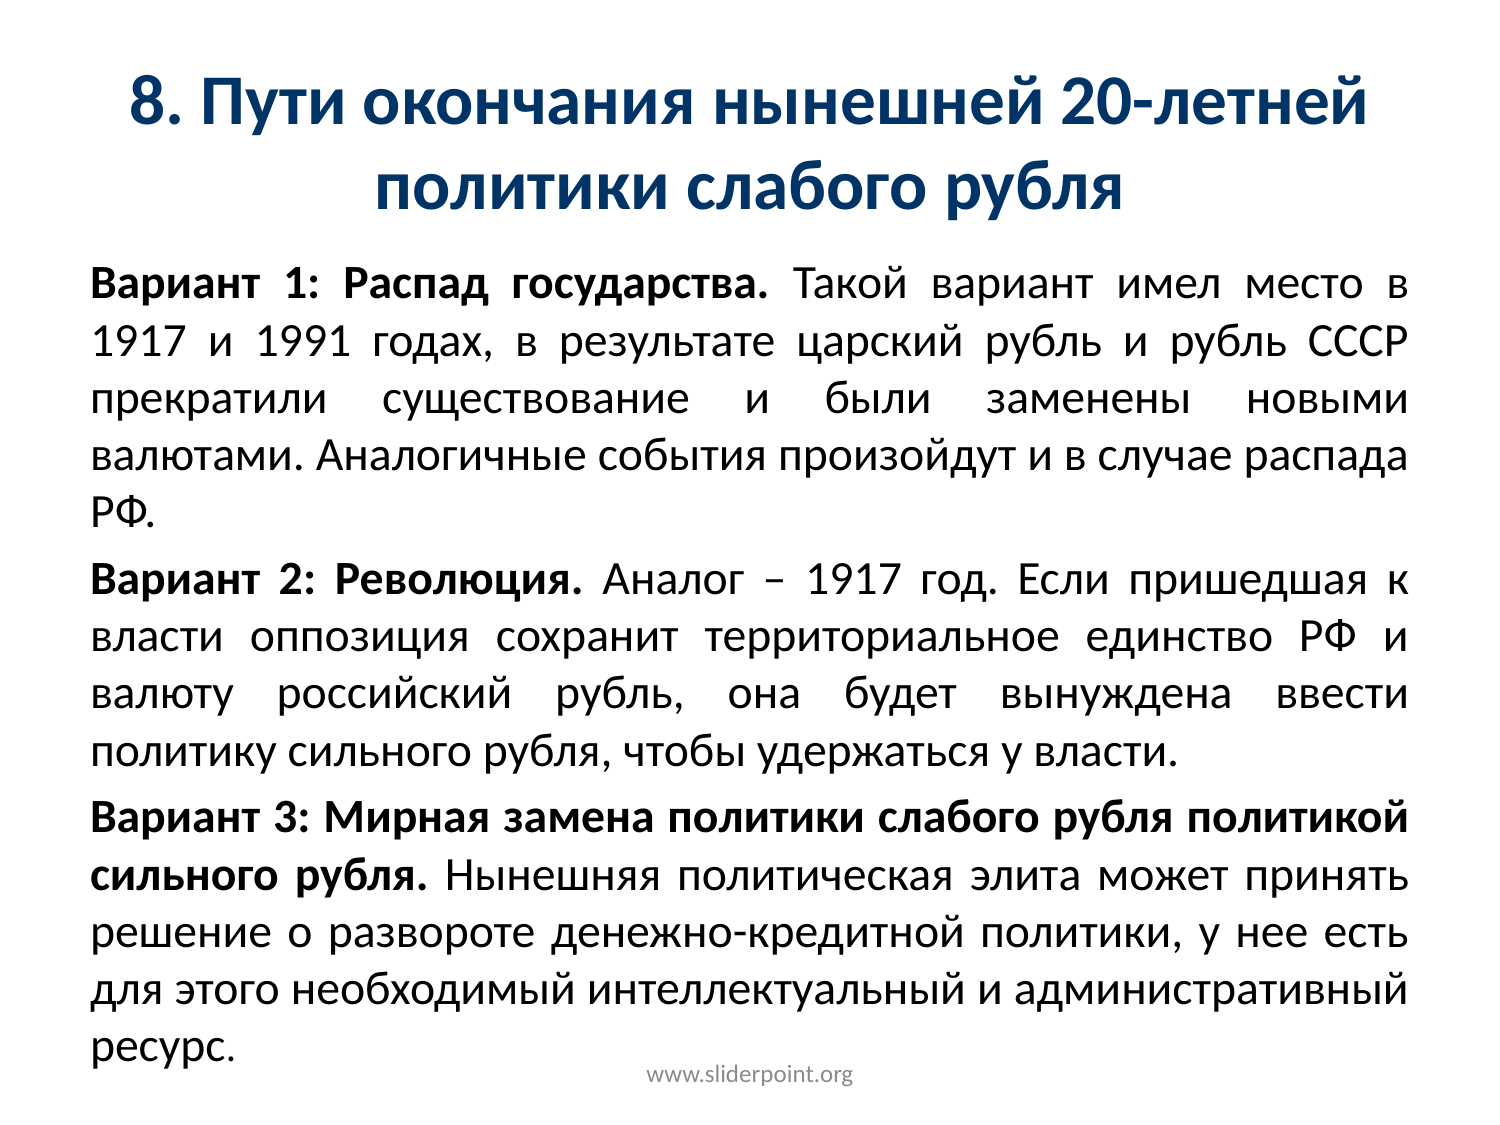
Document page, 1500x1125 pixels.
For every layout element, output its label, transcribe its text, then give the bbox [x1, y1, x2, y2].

list Вариант 1: Распад государства. Такой вариант имел место в 1917 и 1991 годах, в результате царский рубль и рубль СССР прекратили существование и были заменены новыми валютами. Аналогичные события произойдут и в случае распада РФ. Вариант 2: Революция. Аналог – 1917 год. Если пришедшая к власти оппозиция сохранит территориальное единство РФ и валюту российский рубль, она будет вынуждена ввести политику сильного рубля, чтобы удержаться у власти. Вариант 3: Мирная замена политики слабого рубля политикой сильного рубля. Нынешняя политическая элита может принять решение о развороте денежно-кредитной политики, у нее есть для этого необходимый интеллектуальный и административный ресурс. [75, 243, 1425, 1083]
footer www.sliderpoint.org [512, 1042, 988, 1103]
title 8. Пути окончания нынешней 20-летней политики слабого рубля [75, 45, 1425, 232]
